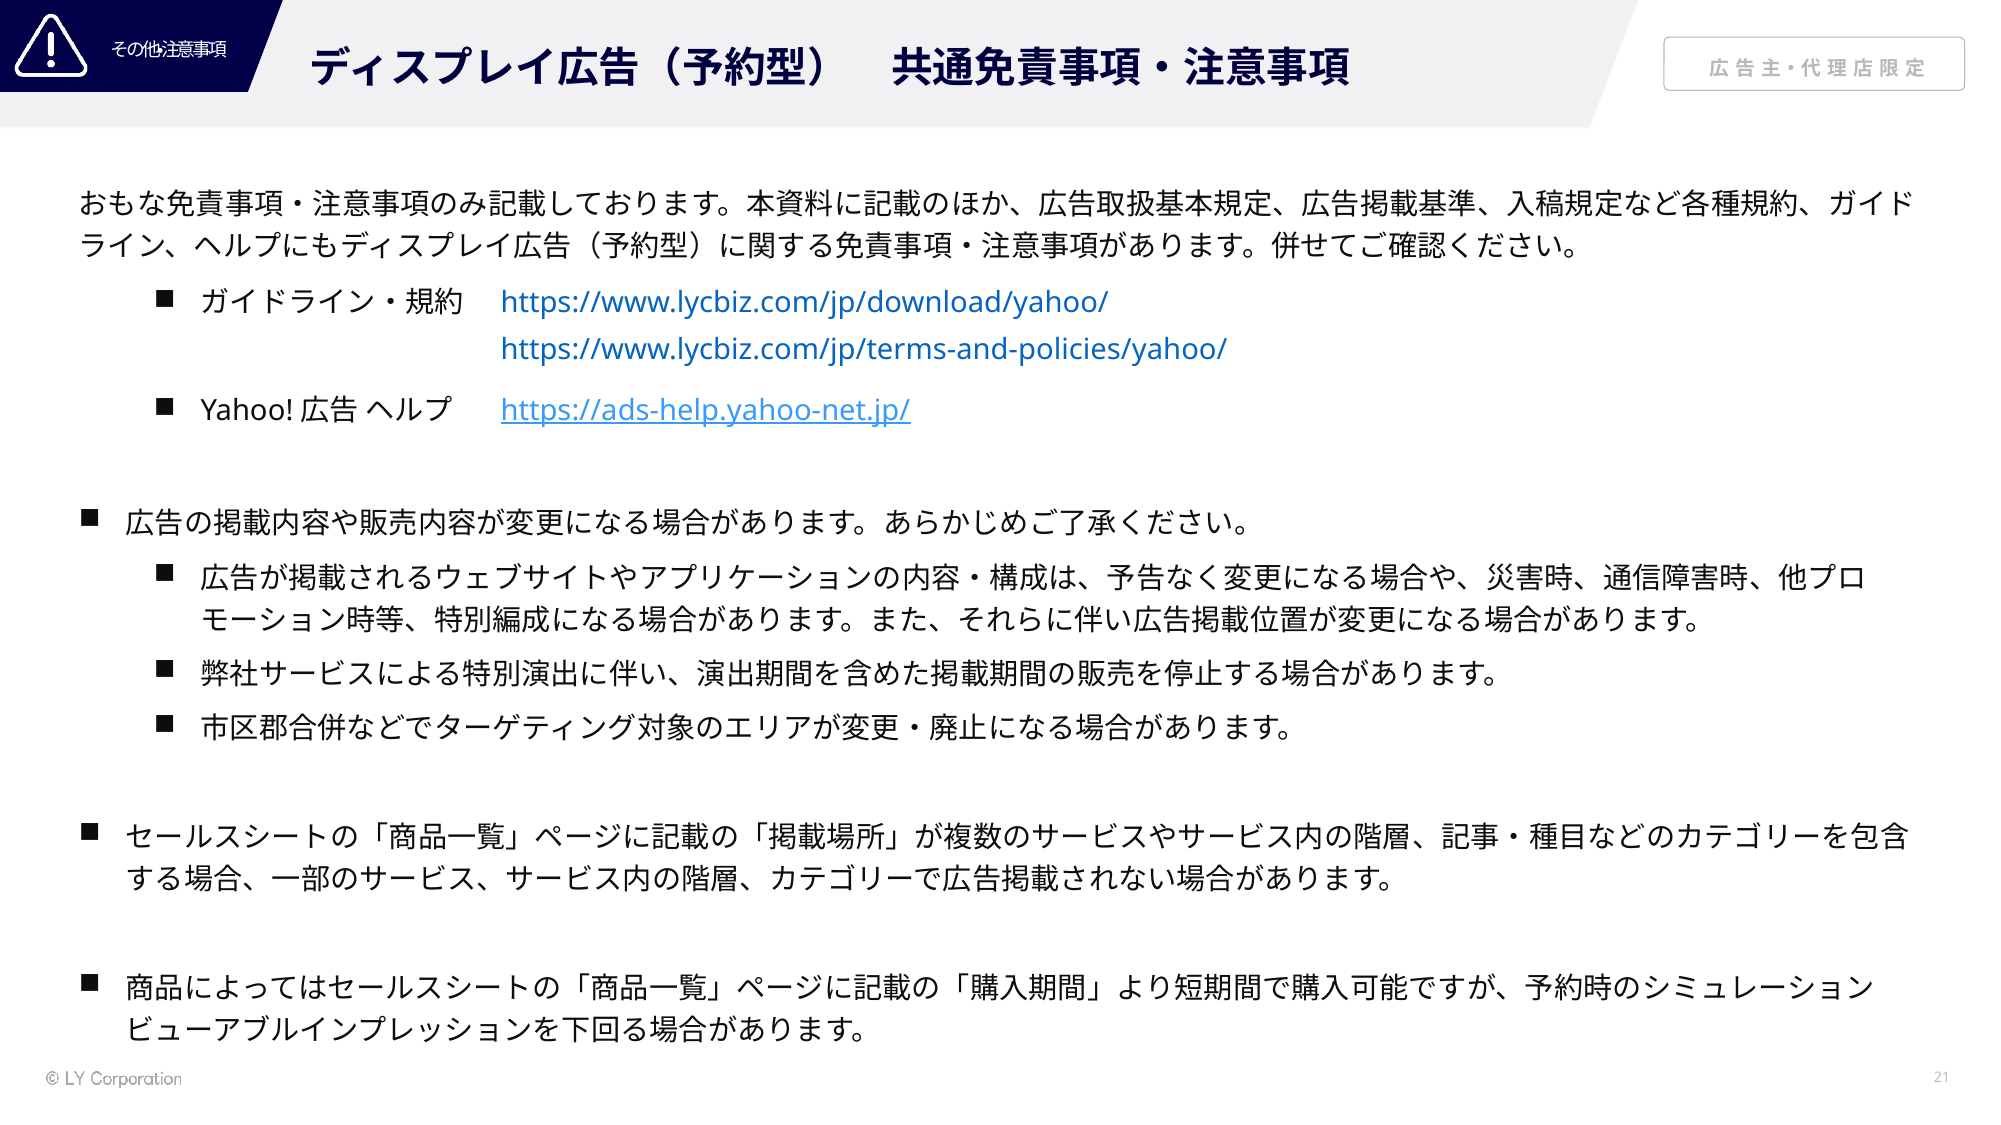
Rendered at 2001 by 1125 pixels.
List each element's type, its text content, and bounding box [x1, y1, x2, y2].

text_box おもな免責事項・注意事項のみ記載しております。本資料に記載のほか、広告取扱基本規定、広告掲載基準、入稿規定など各種規約、ガイドライン、ヘルプにもディスプレイ広告（予約型）に関する免責事項・注意事項があります。併せてご確認ください。 ガイドライン・規約 https://www.lycbiz.com/jp/download/yahoo/ https://www.lycbiz.com/jp/terms-and-policies/yahoo/ Yahoo!広告 ヘルプ https://ads-help.yahoo-net.jp/ 広告の掲載内容や販売内容が変更になる場合があります。あらかじめご了承ください。 広告が掲載されるウェブサイトやアプリケーションの内容・構成は、予告なく変更になる場合や、災害時、通信障害時、他プロモーション時等、特別編成になる場合があります。また、それらに伴い広告掲載位置が変更になる場合があります。 弊社サービスによる特別演出に伴い、演出期間を含めた掲載期間の販売を停止する場合があります。 市区郡合併などでターゲティング対象のエリアが変更・廃止になる場合があります。 セールスシートの「商品一覧」ページに記載の「掲載場所」が複数のサービスやサービス内の階層、記事・種目などのカテゴリーを包含する場合、一部のサービス、サービス内の階層、カテゴリーで広告掲載されない場合があります。 商品によってはセールスシートの「商品一覧」ページに記載の「購入期間」より短期間で購入可能ですが、予約時のシミュレーションビューアブルインプレッションを下回る場合があります。 [78, 178, 1922, 1047]
picture [9, 5, 92, 87]
picture [46, 1071, 181, 1088]
list その他・注意事項 [97, 13, 240, 81]
list ディスプレイ広告（予約型） 共通免責事項・注意事項 [309, 41, 1645, 97]
